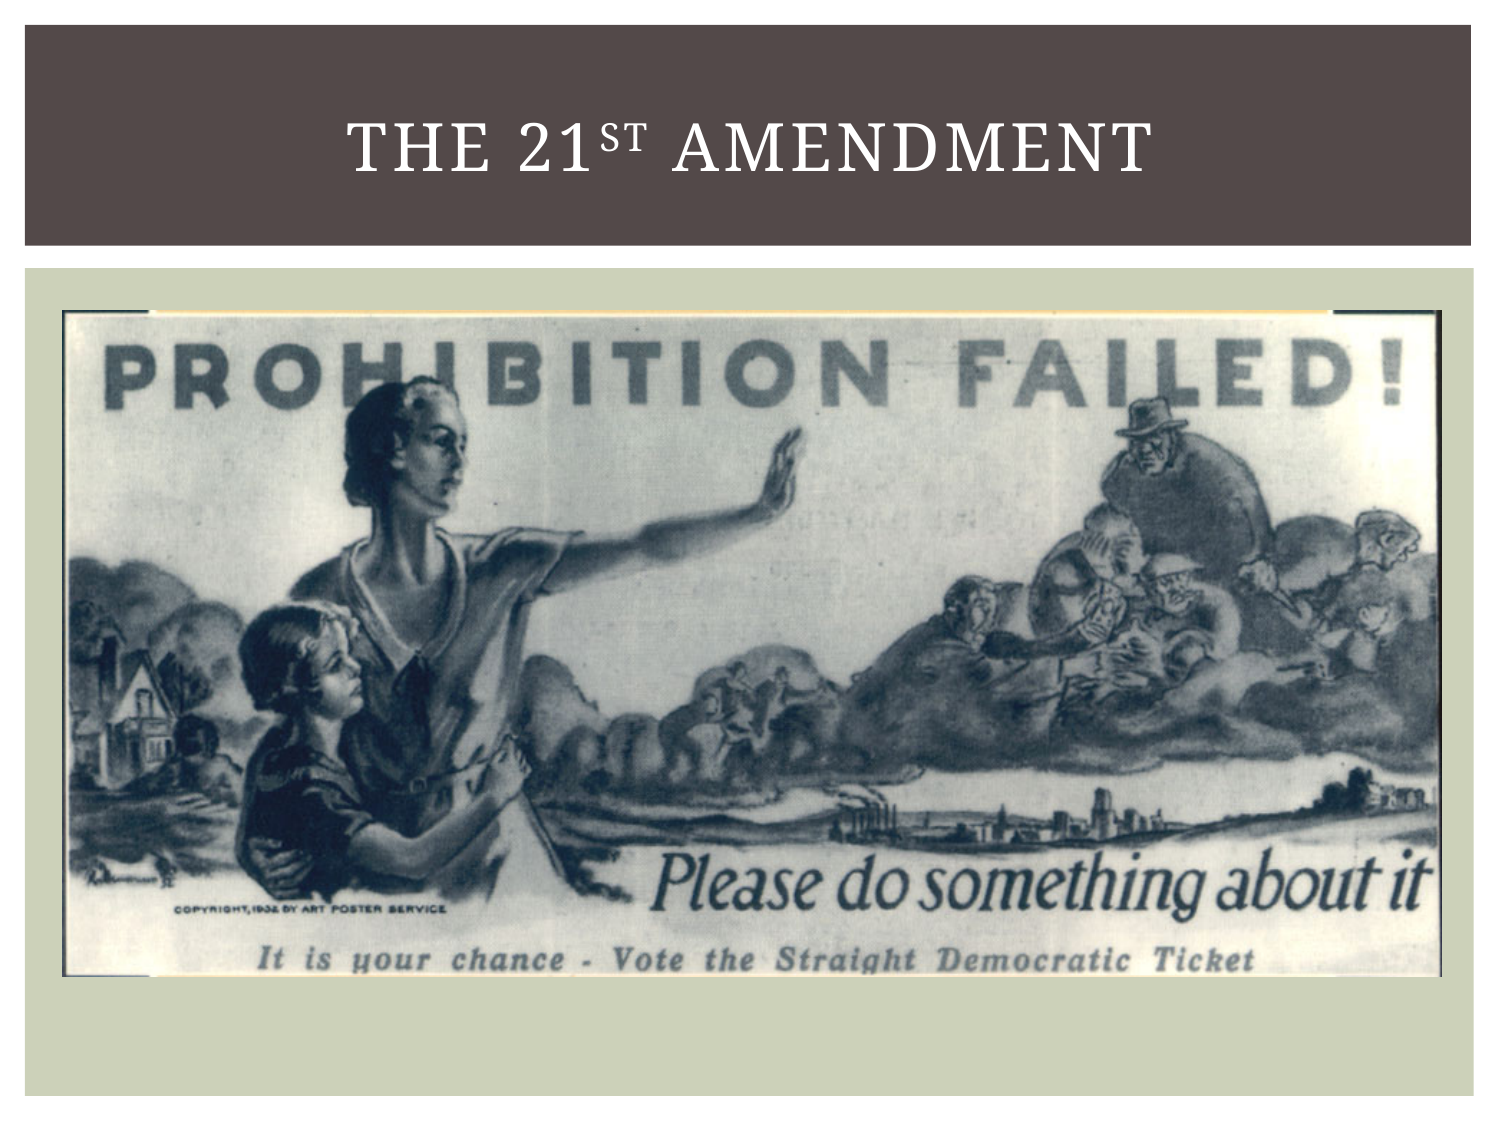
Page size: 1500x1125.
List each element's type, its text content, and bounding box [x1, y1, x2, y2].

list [62, 309, 1442, 978]
title The 21st Amendment [62, 58, 1438, 232]
